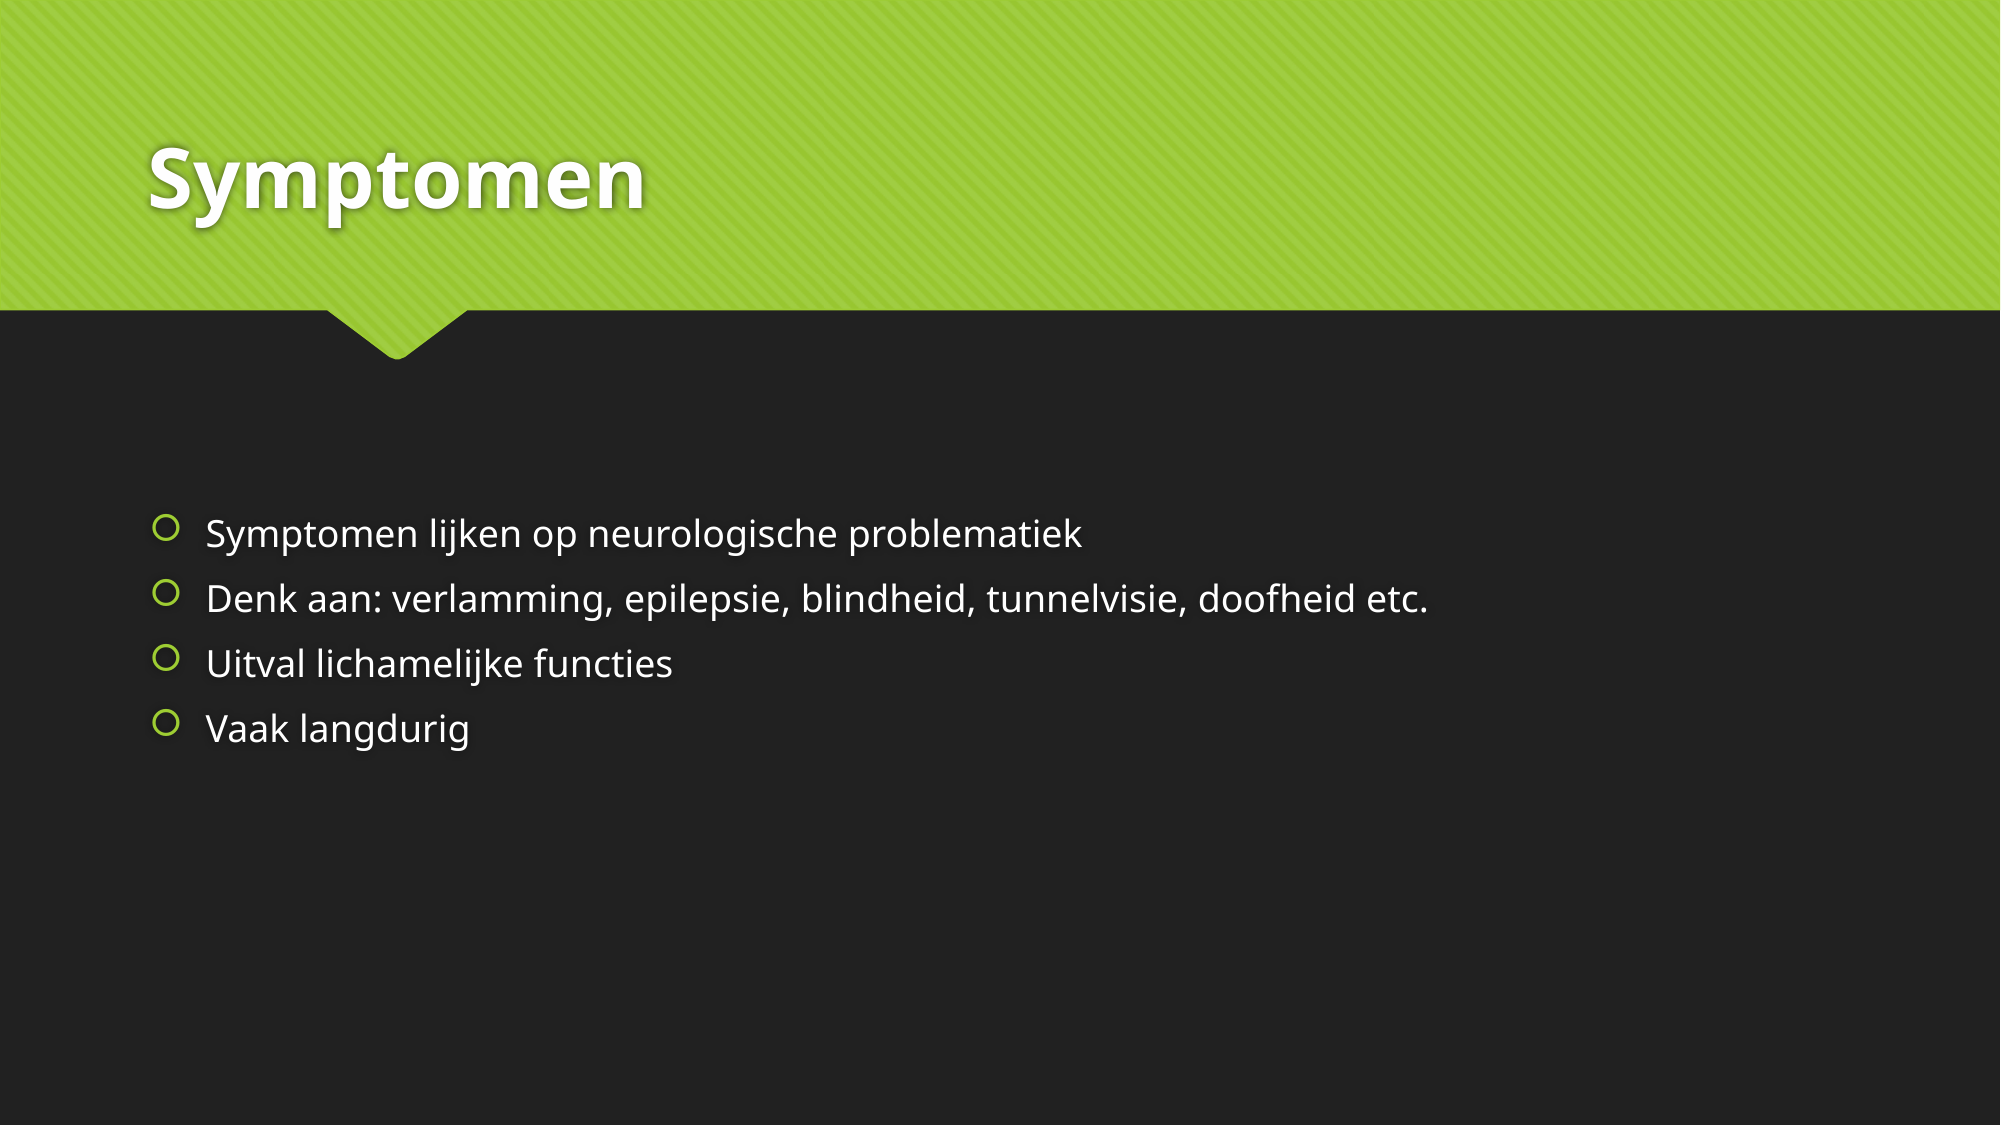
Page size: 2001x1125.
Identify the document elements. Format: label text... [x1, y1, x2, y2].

title Symptomen [132, 73, 1868, 233]
list Symptomen lijken op neurologische problematiek Denk aan: verlamming, epilepsie, blindheid, tunnelvisie, doofheid etc. Uitval lichamelijke functies Vaak langdurig [134, 364, 1866, 962]
